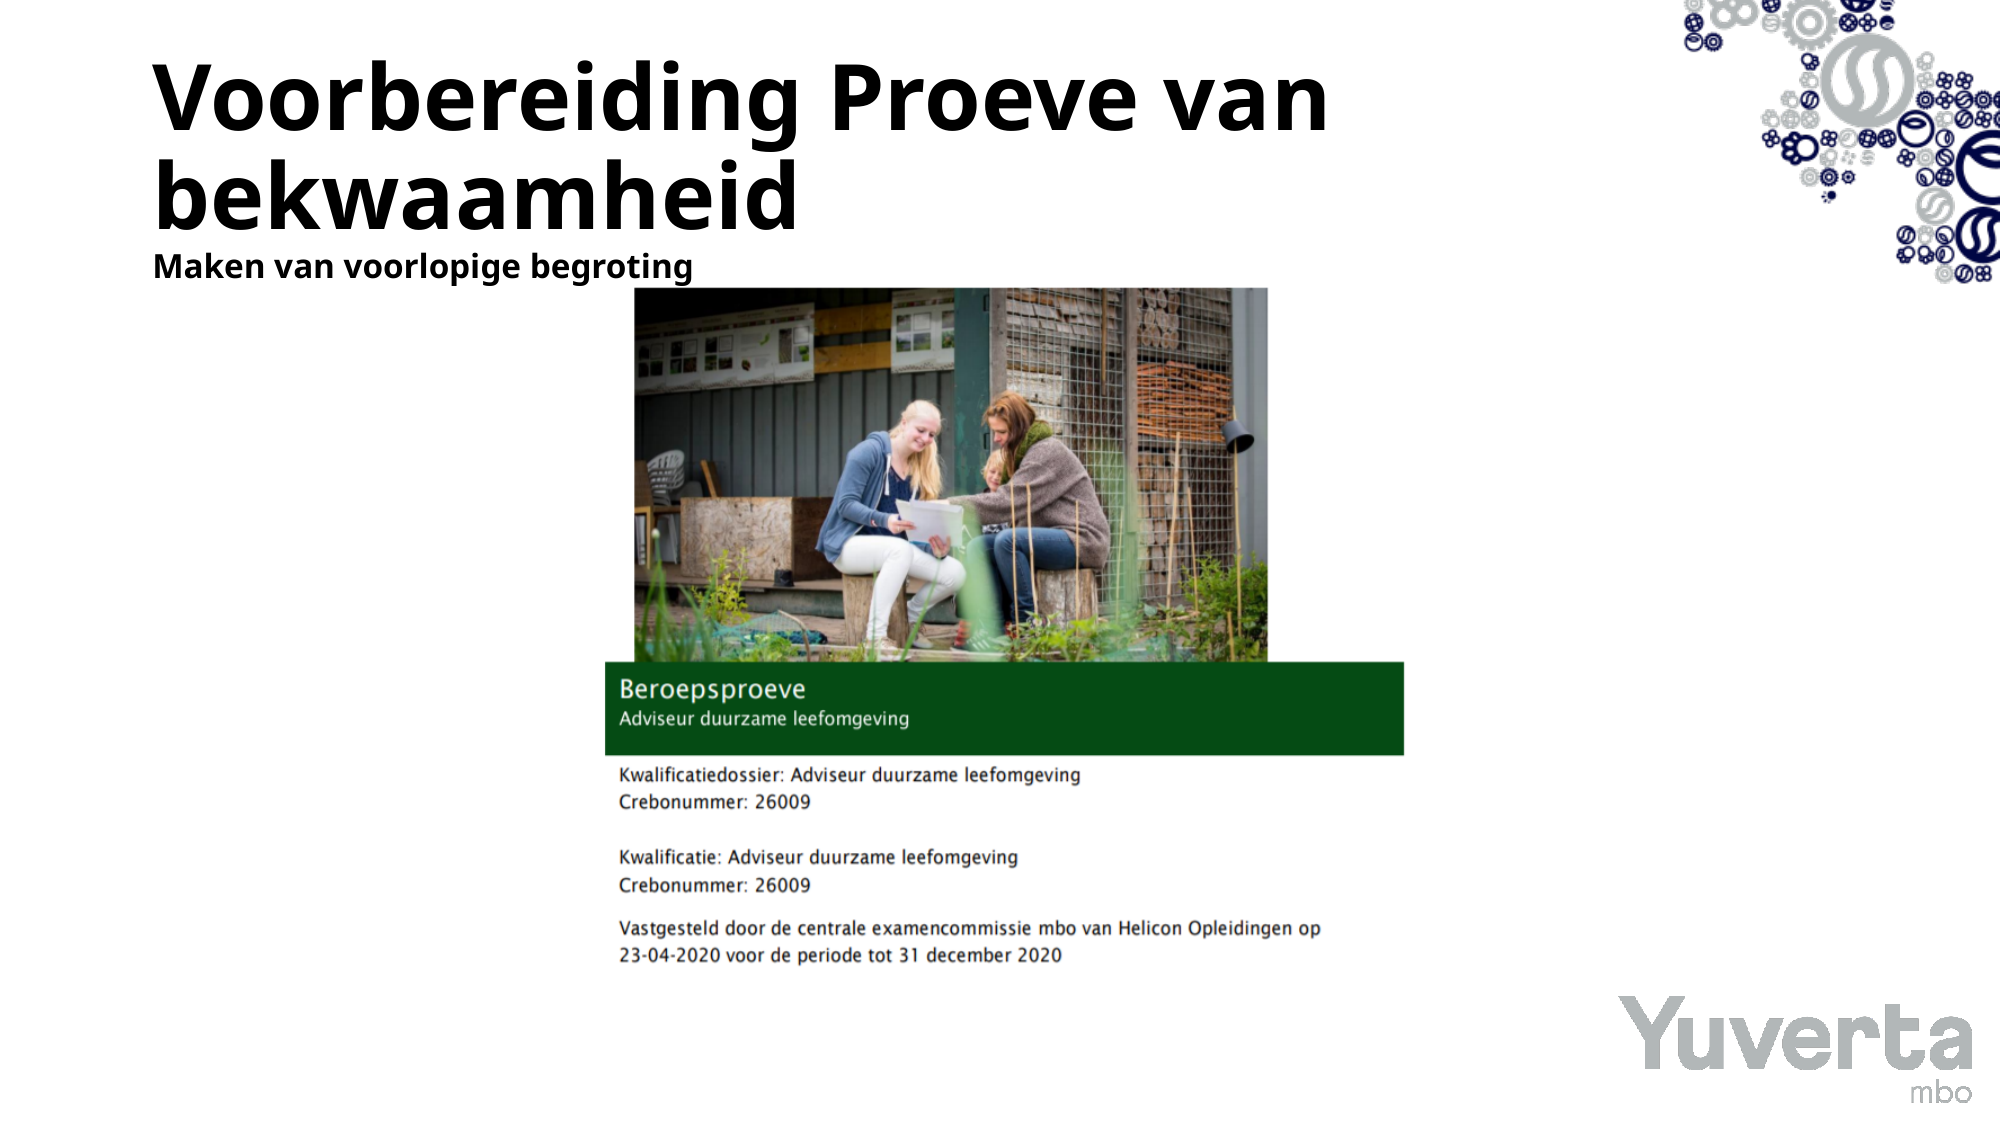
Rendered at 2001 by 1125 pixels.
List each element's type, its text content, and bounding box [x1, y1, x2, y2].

title Voorbereiding Proeve van bekwaamheid Maken van voorlopige begroting [137, 59, 1863, 278]
picture [0, 0, 2000, 1125]
